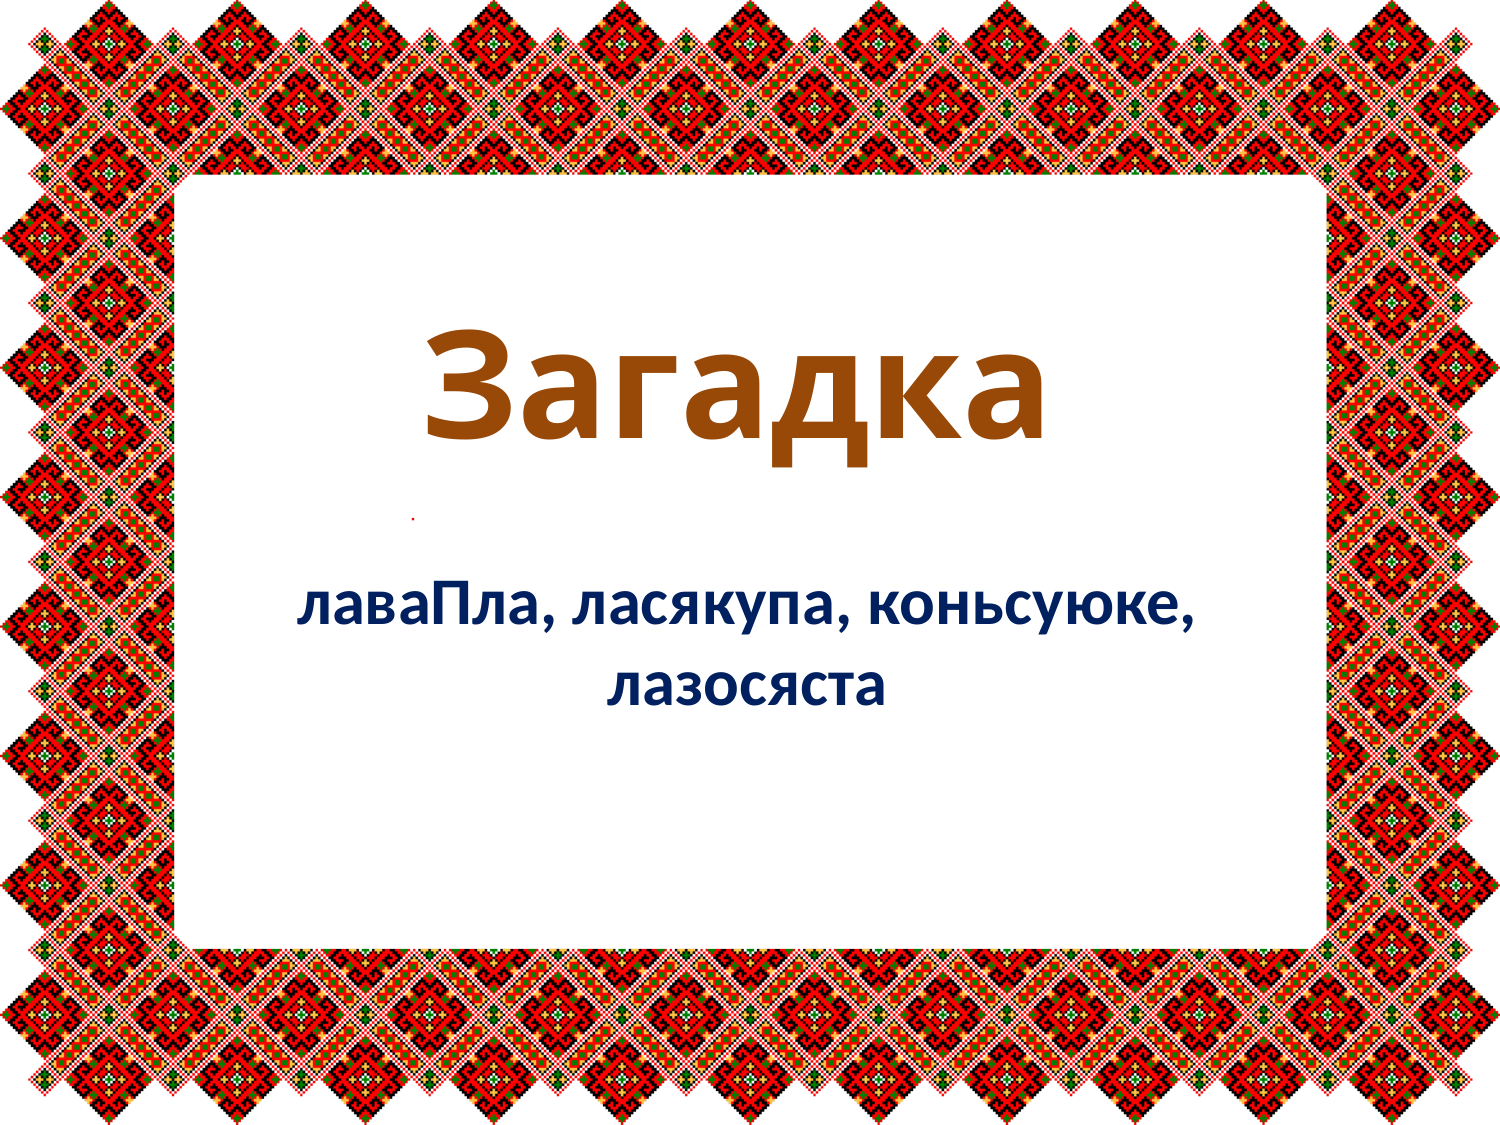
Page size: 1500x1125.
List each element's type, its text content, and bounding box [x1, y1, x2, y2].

picture [0, 0, 1500, 1125]
title Загадка [210, 257, 1264, 499]
subtitle лаваПла, ласякупа, коньсуюке, лазосяста [222, 550, 1273, 839]
